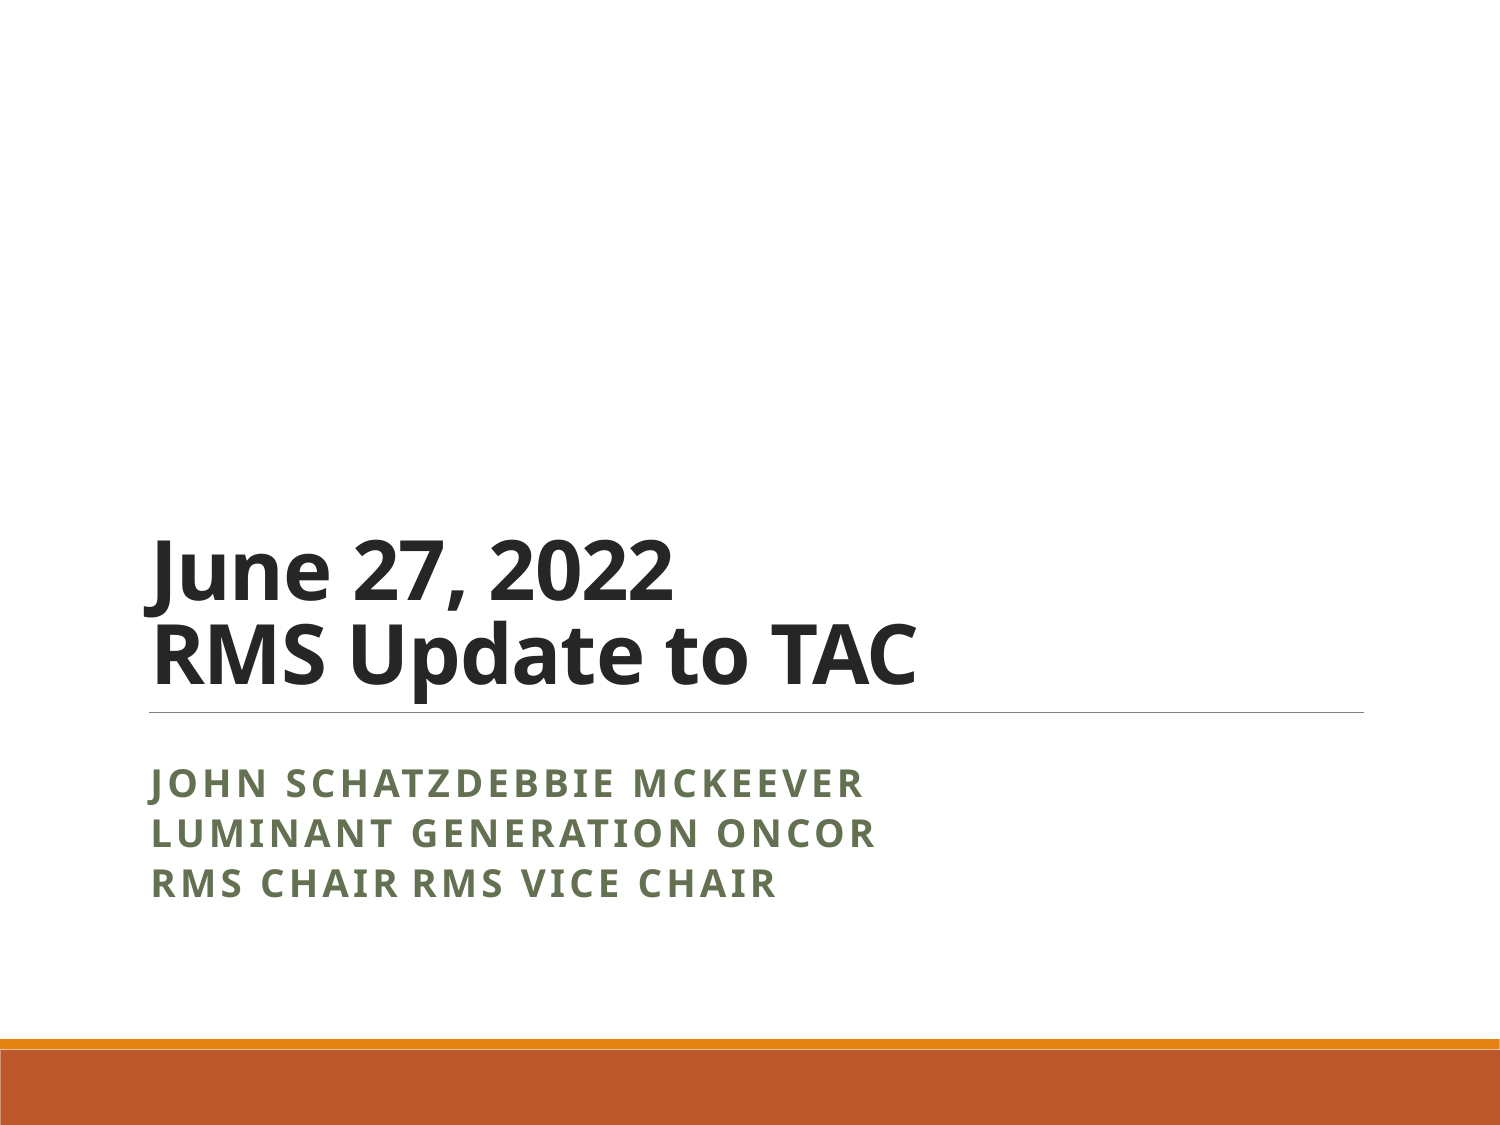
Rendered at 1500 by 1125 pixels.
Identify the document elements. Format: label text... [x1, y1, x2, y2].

subtitle JOHN SCHATZ Debbie Mckeever Luminant Generation Oncor RMS Chair RMS Vice Chair [135, 730, 1373, 919]
title June 27, 2022 RMS Update to TAC [135, 124, 1373, 710]
